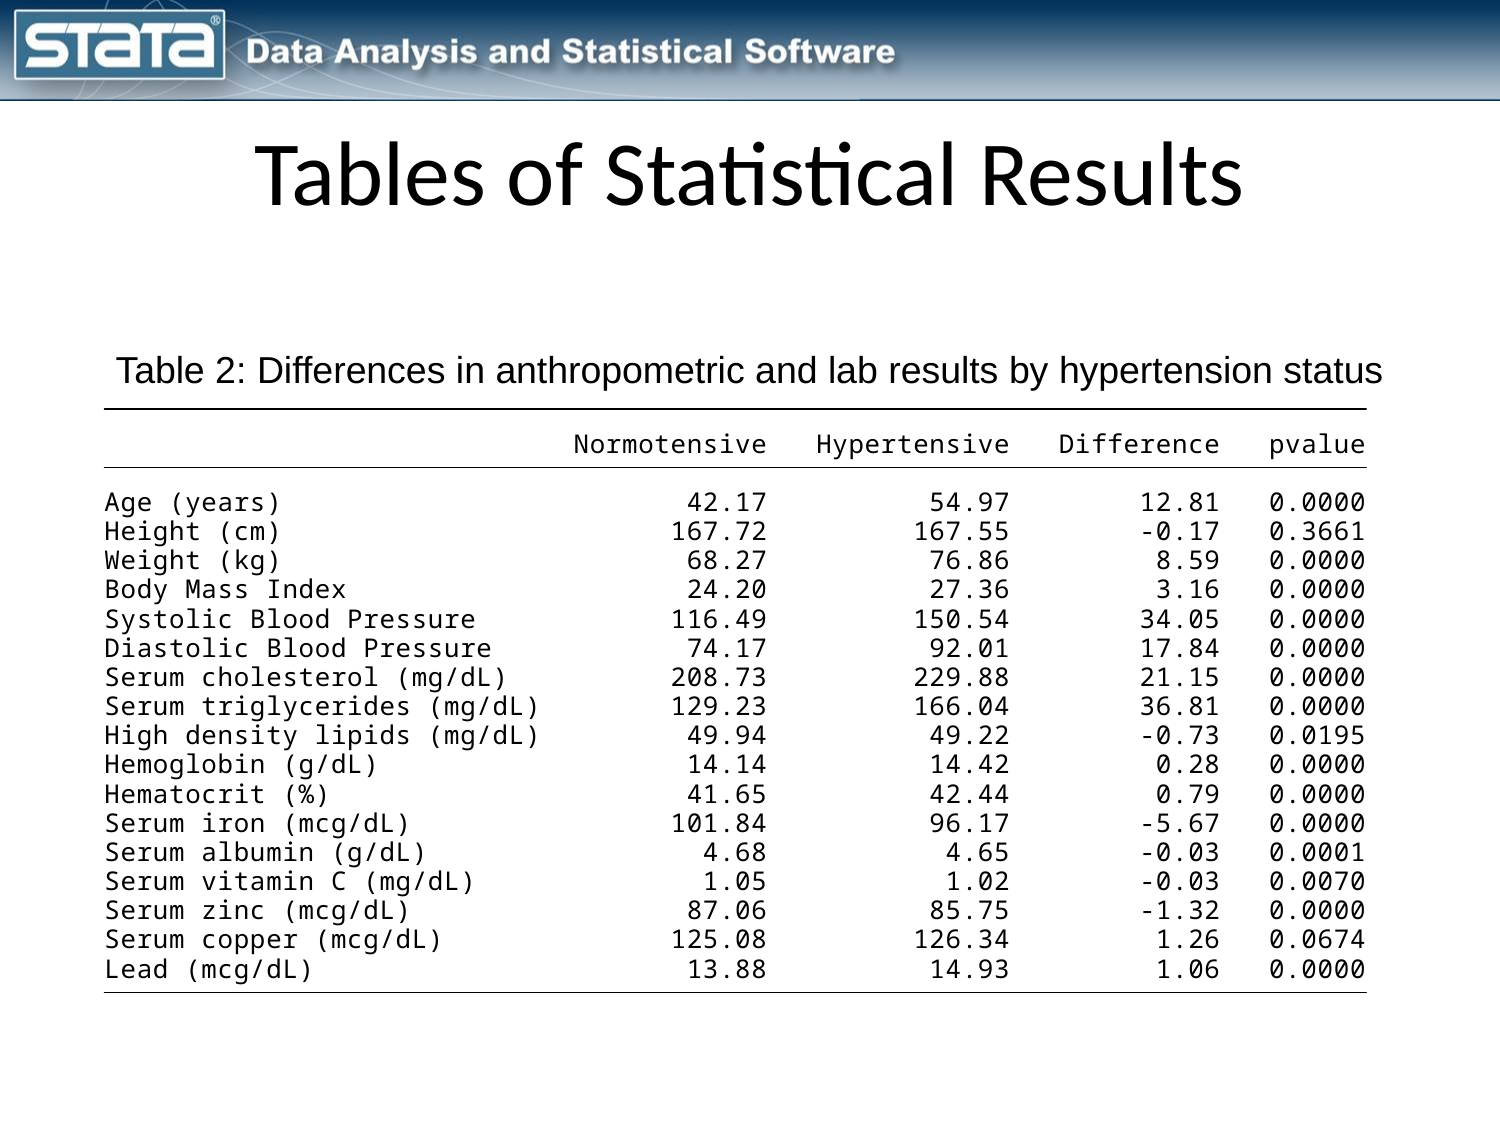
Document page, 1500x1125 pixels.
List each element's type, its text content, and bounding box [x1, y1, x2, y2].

text_box Table 2: Differences in anthropometric and lab results by hypertension status [100, 338, 1399, 395]
picture [0, 0, 1500, 102]
picture [99, 395, 1401, 1009]
title Tables of Statistical Results [0, 108, 1500, 238]
